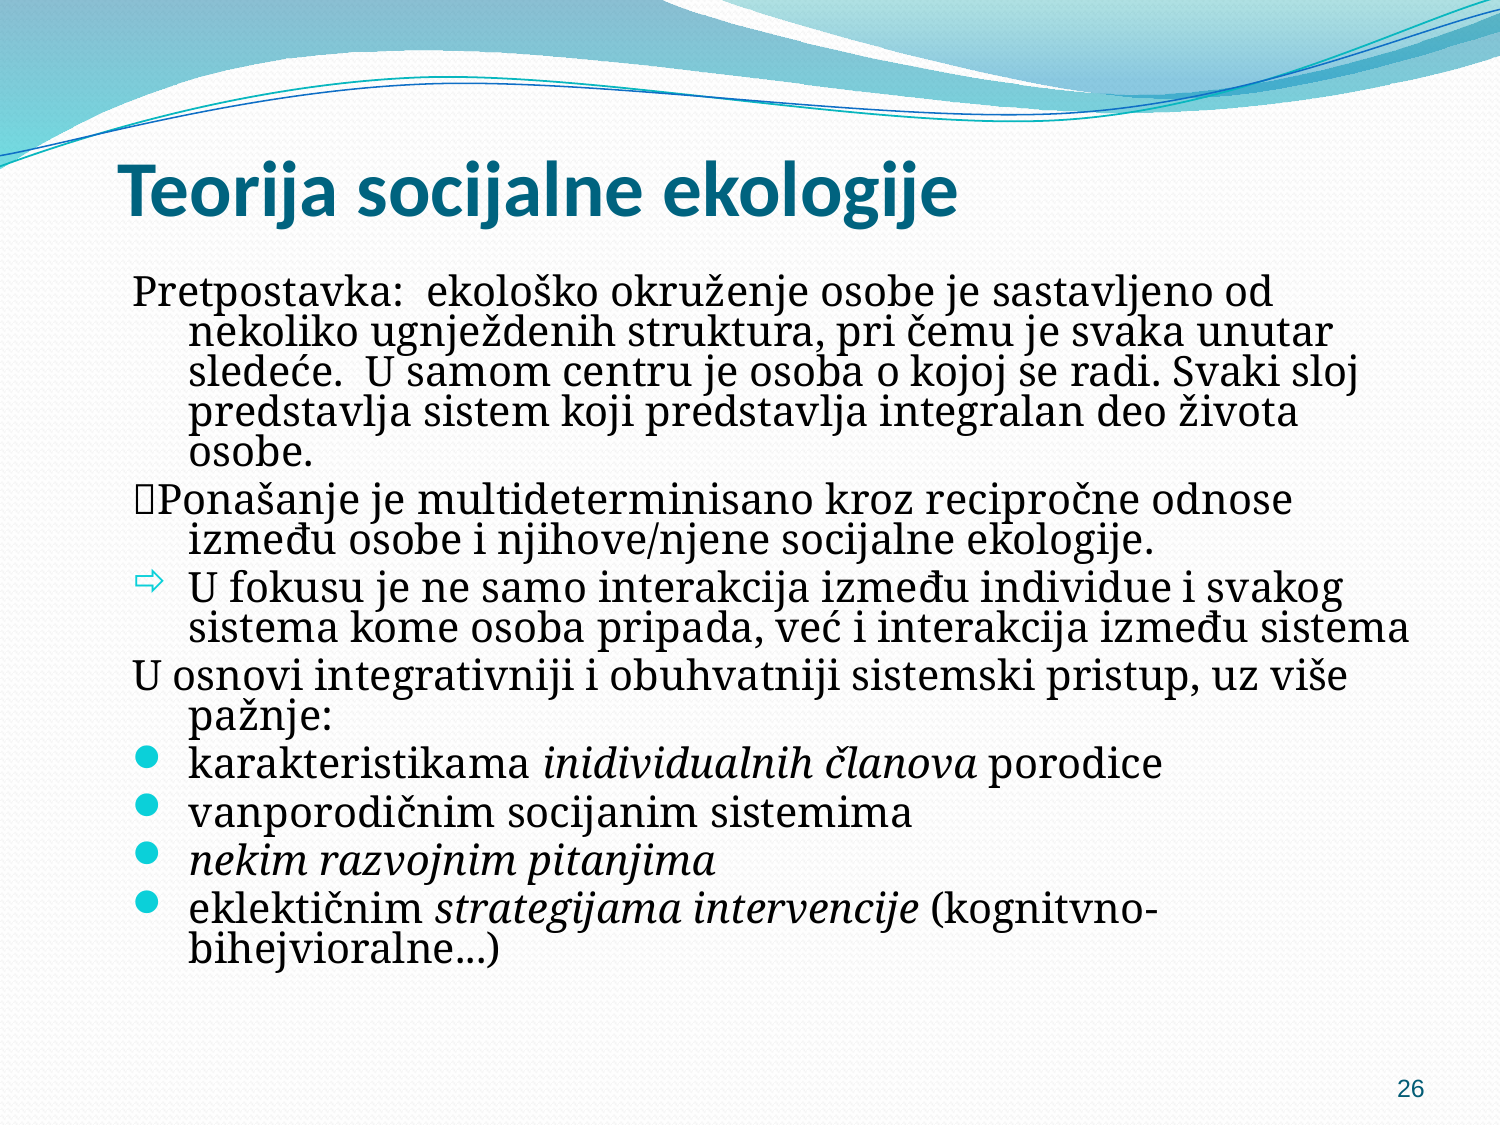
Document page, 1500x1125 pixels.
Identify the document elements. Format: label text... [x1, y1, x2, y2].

list Pretpostavka: ekološko okruženje osobe je sastavljeno od nekoliko ugnježdenih struktura, pri čemu je svaka unutar sledeće. U samom centru je osoba o kojoj se radi. Svaki sloj predstavlja sistem koji predstavlja integralan deo života osobe. Ponašanje je multideterminisano kroz recipročne odnose između osobe i njihove/njene socijalne ekologije. U fokusu je ne samo interakcija između individue i svakog sistema kome osoba pripada, već i interakcija između sistema U osnovi integrativniji i obuhvatniji sistemski pristup, uz više pažnje: karakteristikama inidividualnih članova porodice vanporodičnim socijanim sistemima nekim razvojnim pitanjima eklektičnim strategijama intervencije (kognitvno-bihejvioralne...) [116, 266, 1427, 1010]
title Teorija socijalne ekologije [116, 44, 1466, 233]
slide_number 26 [1299, 1042, 1425, 1103]
